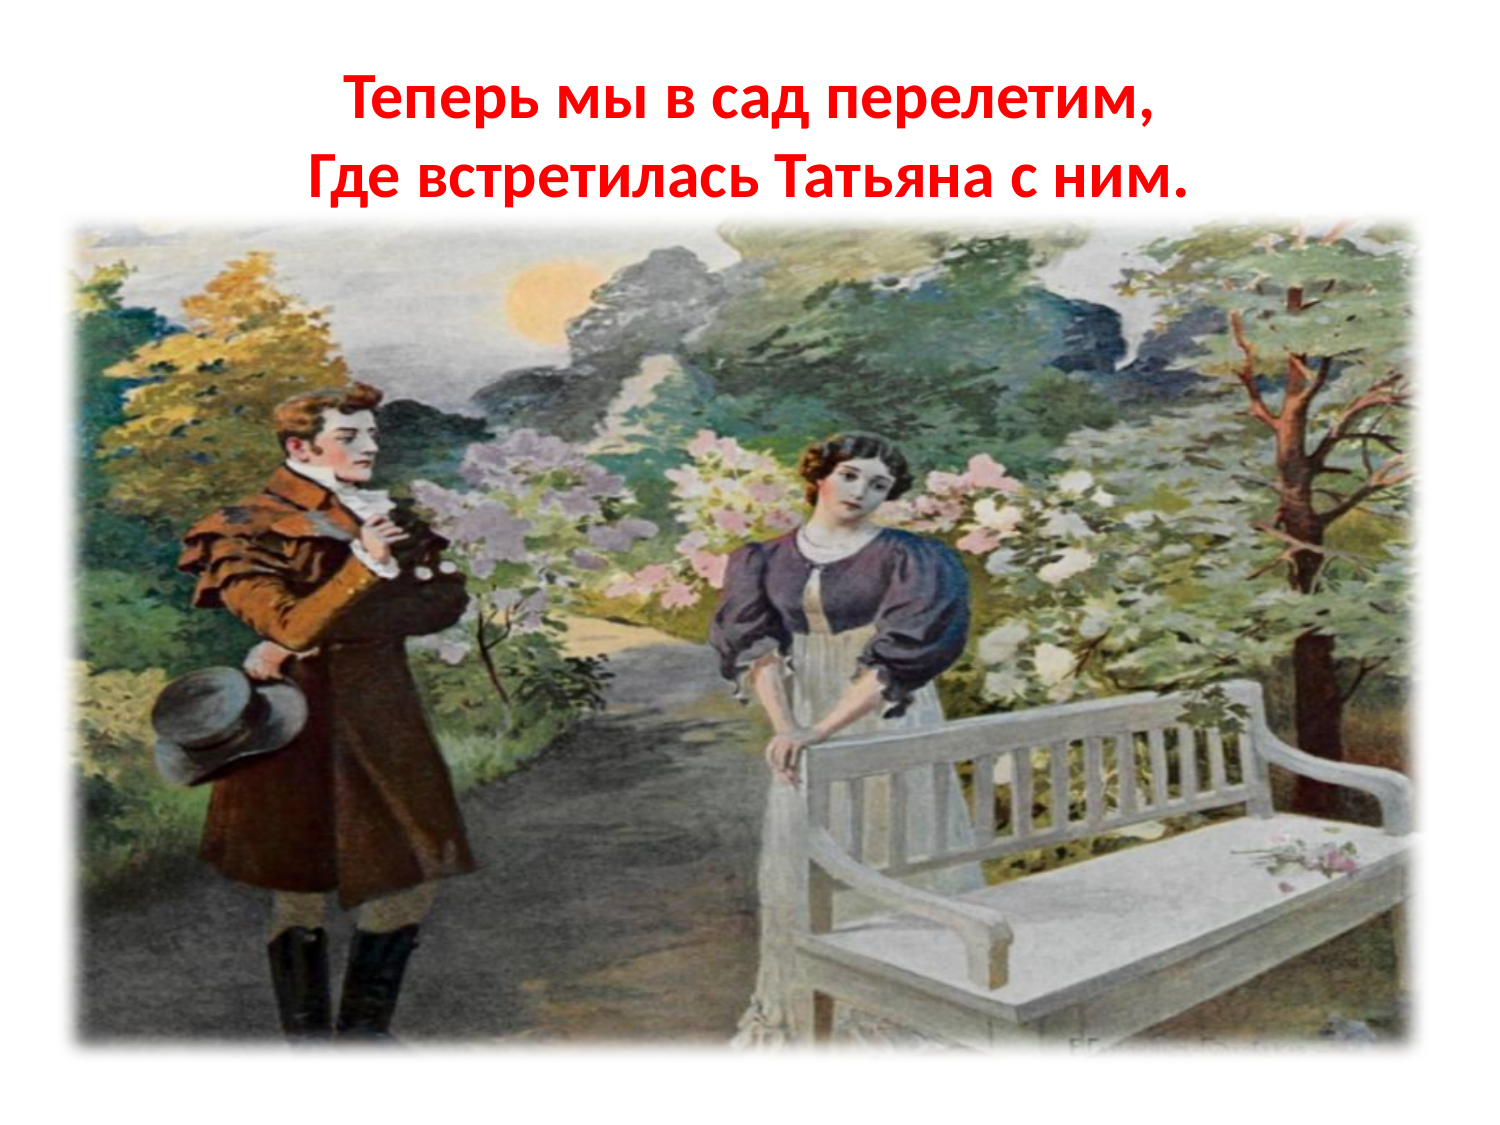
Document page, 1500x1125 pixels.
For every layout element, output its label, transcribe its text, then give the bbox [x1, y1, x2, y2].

picture [58, 210, 1430, 1063]
title Теперь мы в сад перелетим, Где встретилась Татьяна с ним. [75, 43, 1425, 209]
